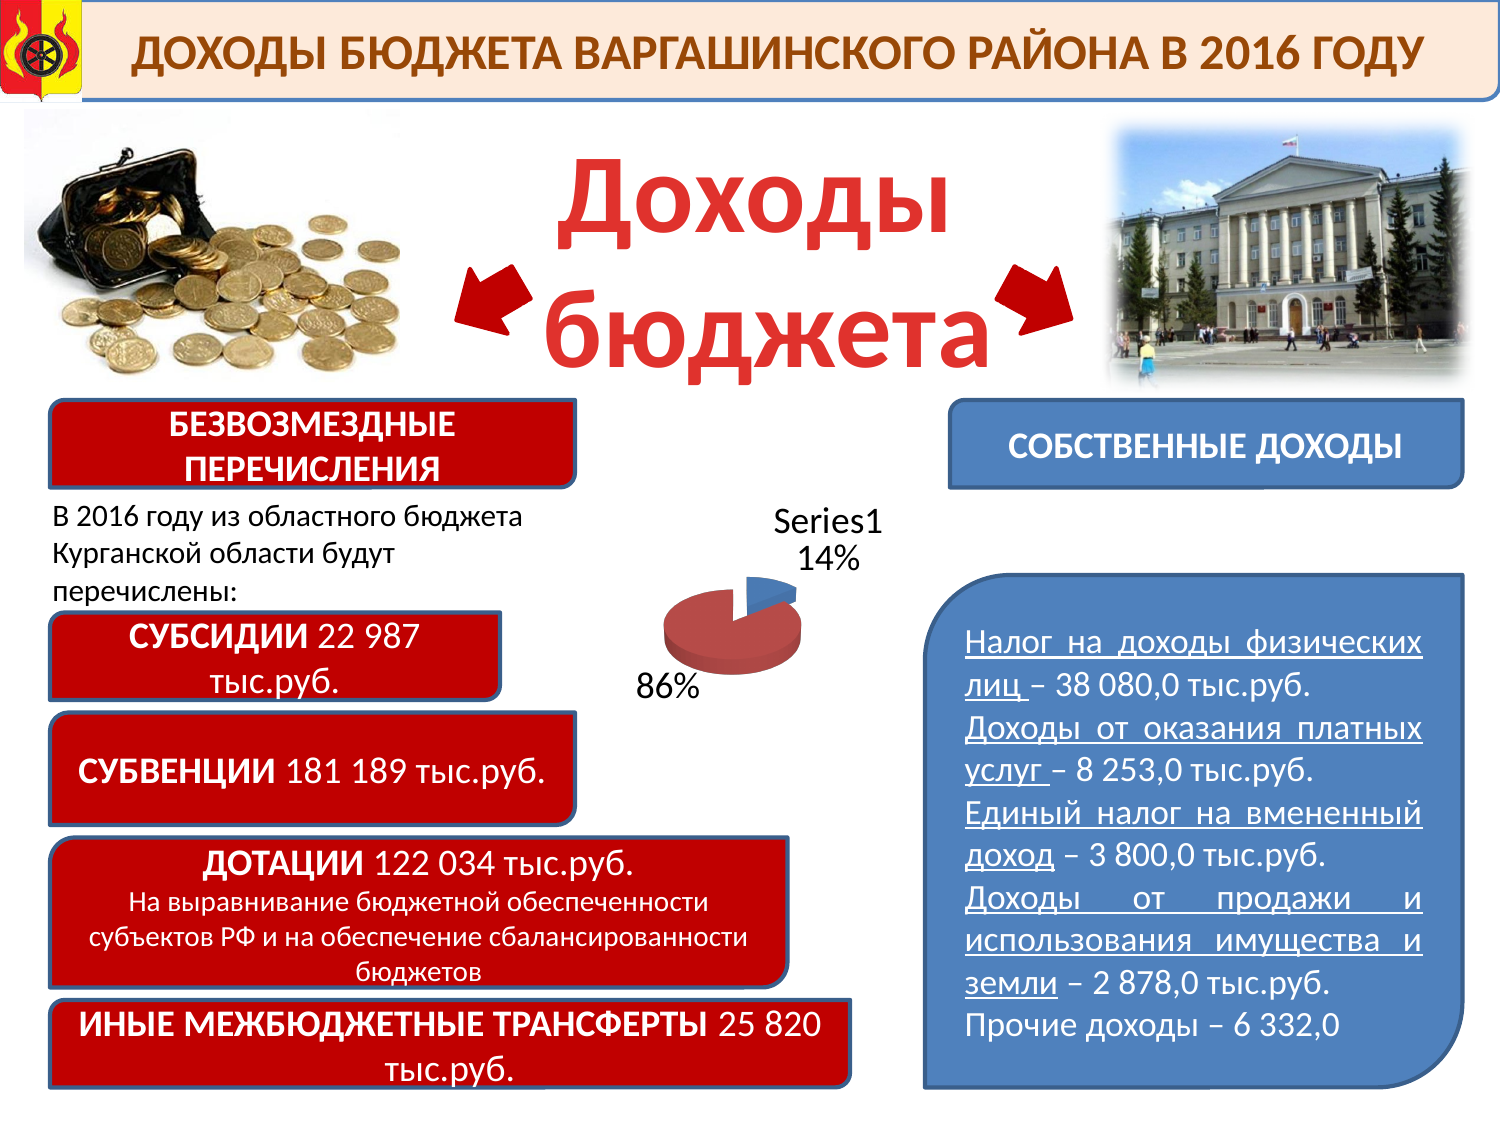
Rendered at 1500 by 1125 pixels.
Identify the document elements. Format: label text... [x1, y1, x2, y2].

text_box ДОХОДЫ БЮДЖЕТА ВАРГАШИНСКОГО РАЙОНА В 2016 ГОДУ [84, 0, 1500, 103]
text_box СУБСИДИИ 22 987 тыс.руб. [47, 610, 503, 703]
text_box БЕЗВОЗМЕЗДНЫЕ ПЕРЕЧИСЛЕНИЯ [47, 397, 578, 487]
text_box [994, 264, 1074, 336]
picture [24, 109, 401, 391]
picture [1099, 112, 1476, 394]
text_box В 2016 году из областного бюджета Курганской области будут перечислены: [37, 487, 519, 615]
text_box ДОТАЦИИ 122 034 тыс.руб. На выравнивание бюджетной обеспеченности субъектов РФ и на обеспечение сбалансированности бюджетов [47, 835, 790, 990]
text_box ИНЫЕ МЕЖБЮДЖЕТНЫЕ ТРАНСФЕРТЫ 25 820 тыс.руб. [47, 997, 853, 1090]
text_box Доходы бюджета [524, 112, 1013, 398]
picture [0, 0, 83, 102]
text_box СОБСТВЕННЫЕ ДОХОДЫ [947, 397, 1465, 490]
text_box [454, 264, 533, 336]
chart [524, 462, 976, 713]
text_box Налог на доходы физических лиц – 38 080,0 тыс.руб. Доходы от оказания платных услуг – 8 253,0 тыс.руб. Единый налог на вмененный доход – 3 800,0 тыс.руб. Доходы от продажи и использования имущества и земли – 2 878,0 тыс.руб. Прочие доходы – 6 332,0 [922, 572, 1465, 1090]
text_box СУБВЕНЦИИ 181 189 тыс.руб. [47, 710, 578, 828]
